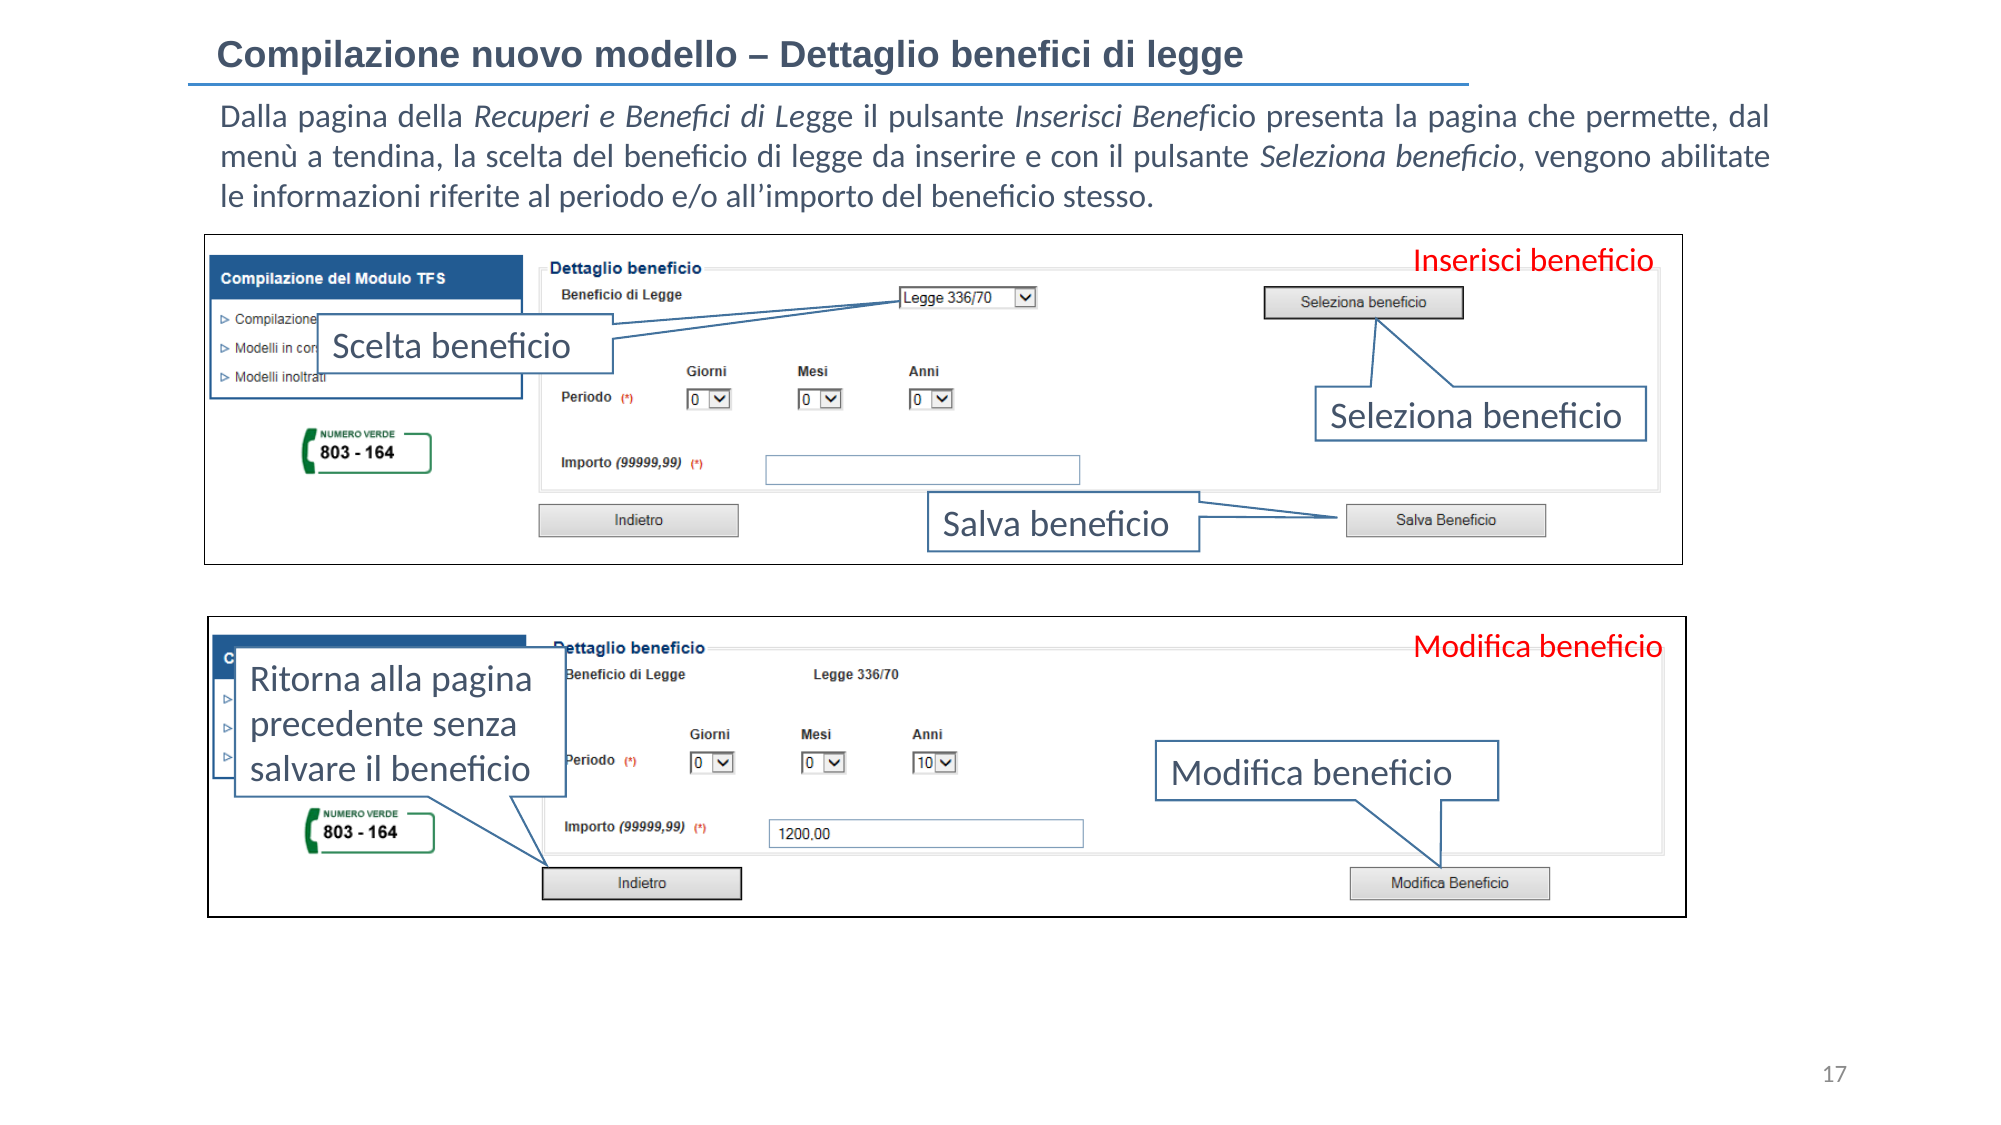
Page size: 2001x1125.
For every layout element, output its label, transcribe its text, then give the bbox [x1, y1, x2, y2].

text_box Inserisci beneficio [1398, 230, 1682, 235]
picture [208, 617, 1685, 917]
text_box Compilazione nuovo modello – Dettaglio benefici di legge [201, 22, 1261, 83]
picture [205, 235, 1682, 564]
text_box Dalla pagina della Recuperi e Benefici di Legge il pulsante Inserisci Beneficio presenta la pagina che permette, dal menù a tendina, la scelta del beneficio di legge da inserire e con il pulsante Seleziona beneficio, vengono abilitate le informazioni riferite al periodo e/o all’importo del beneficio stesso. [205, 87, 1786, 222]
slide_number 17 [1412, 1042, 1863, 1103]
